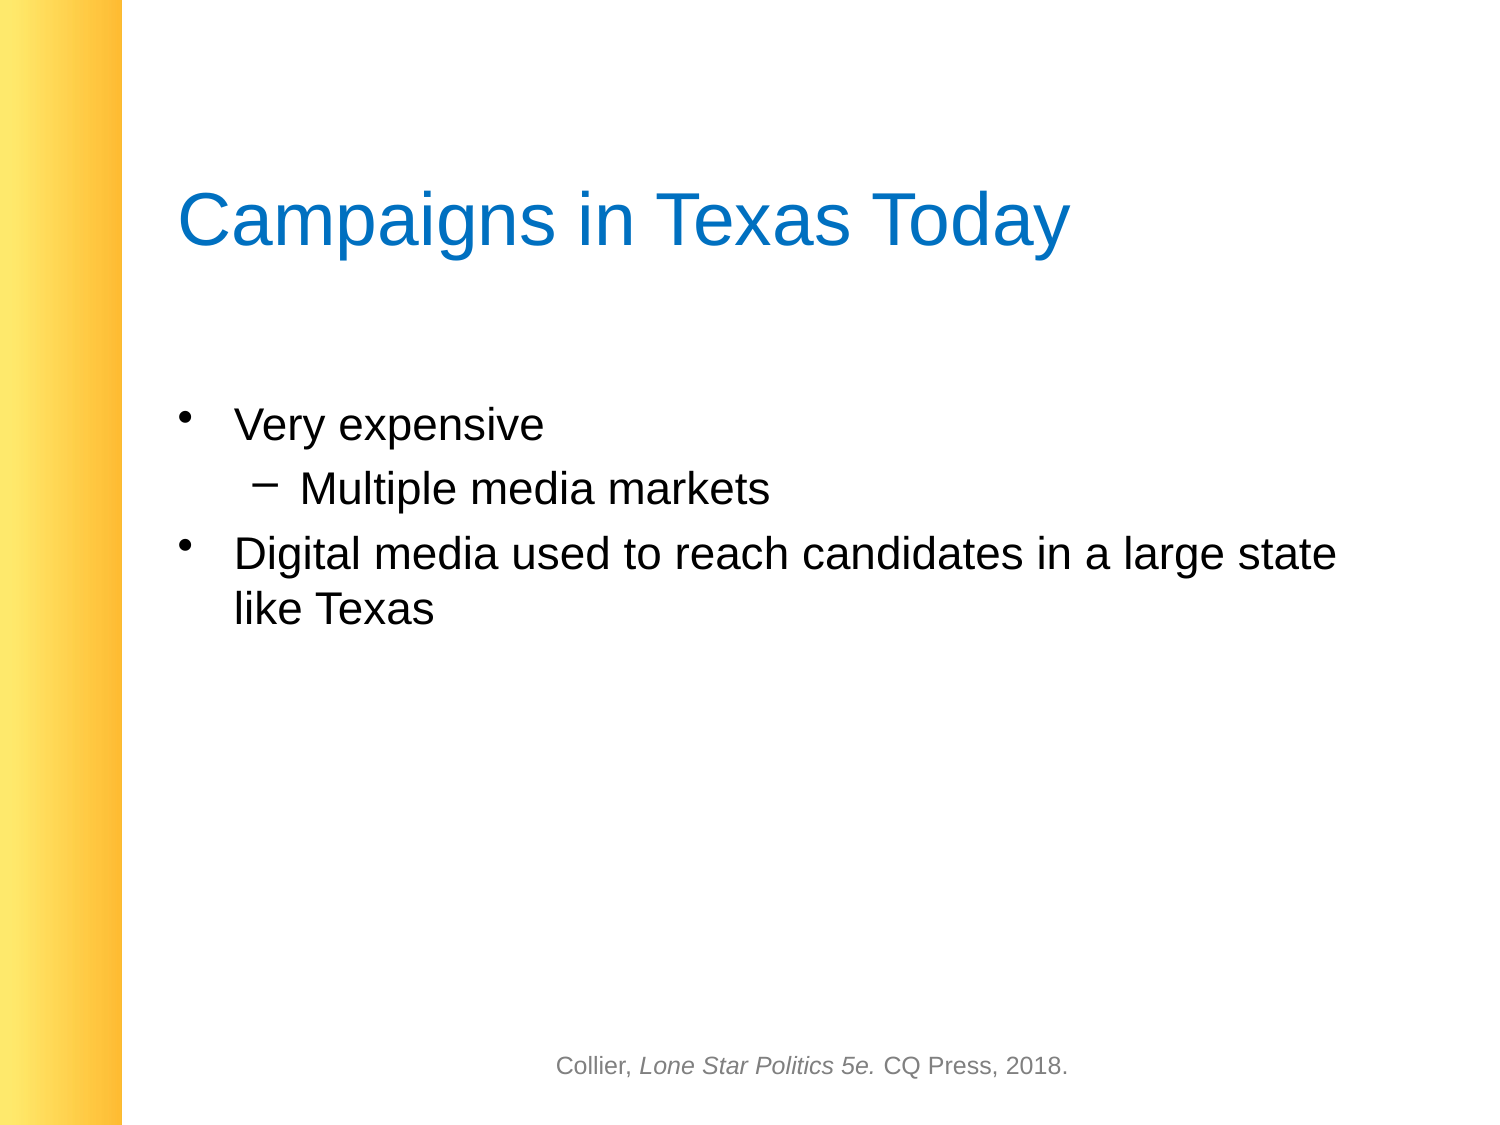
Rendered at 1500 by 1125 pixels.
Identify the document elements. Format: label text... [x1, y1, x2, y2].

text_box Collier, Lone Star Politics 5e. CQ Press, 2018. [525, 1042, 1100, 1087]
title Campaigns in Texas Today [162, 162, 1238, 350]
list Very expensive Multiple media markets Digital media used to reach candidates in a large state like Texas [162, 387, 1363, 963]
picture [0, 0, 1500, 1125]
